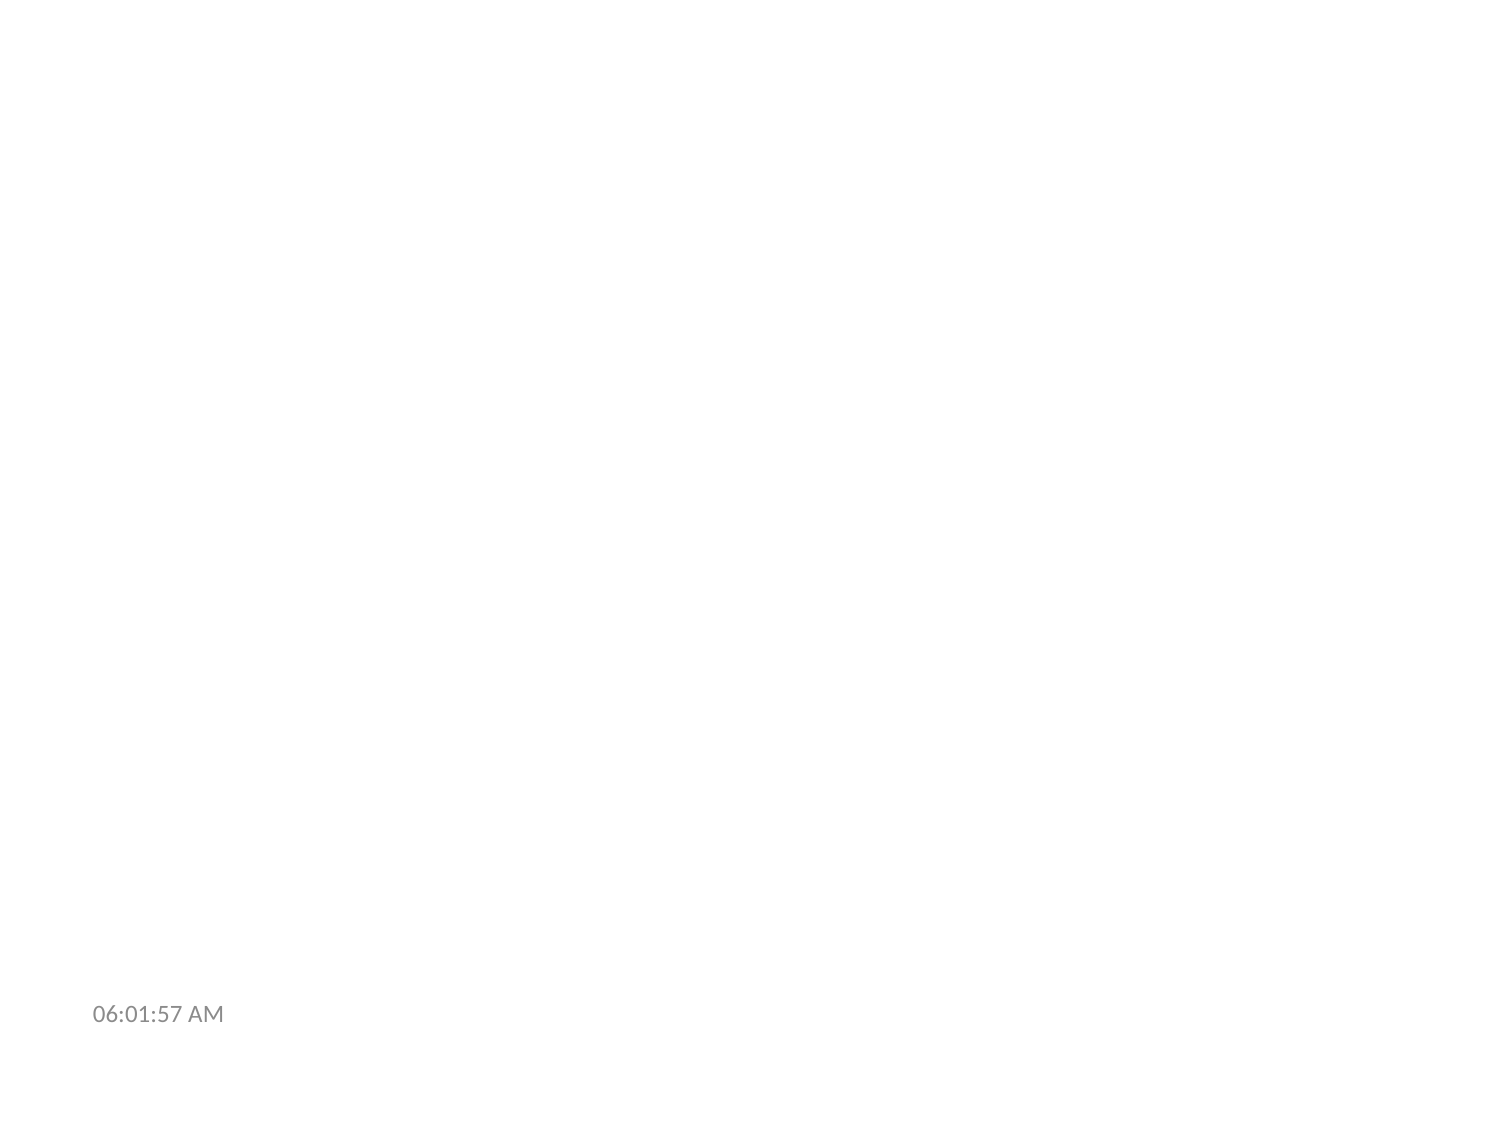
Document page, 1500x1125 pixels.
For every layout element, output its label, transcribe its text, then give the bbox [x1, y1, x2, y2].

text_box 3:35:09 PM [77, 982, 428, 1043]
